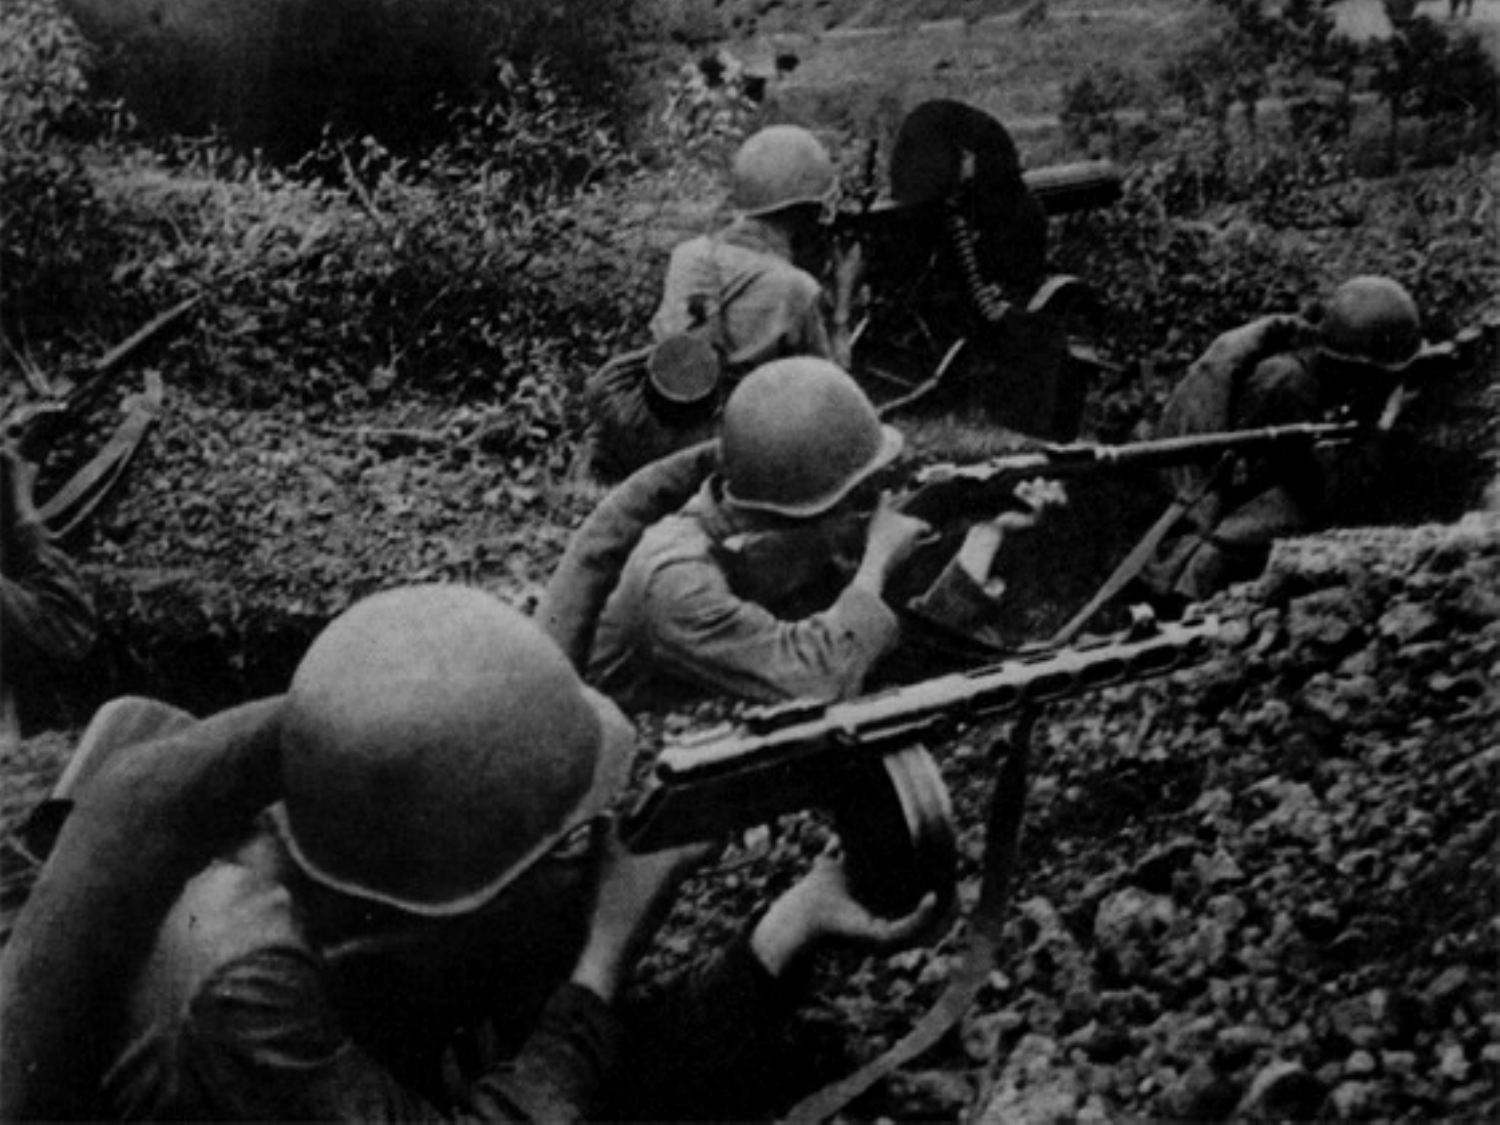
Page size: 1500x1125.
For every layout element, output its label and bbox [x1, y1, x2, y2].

list [0, 0, 1500, 1125]
